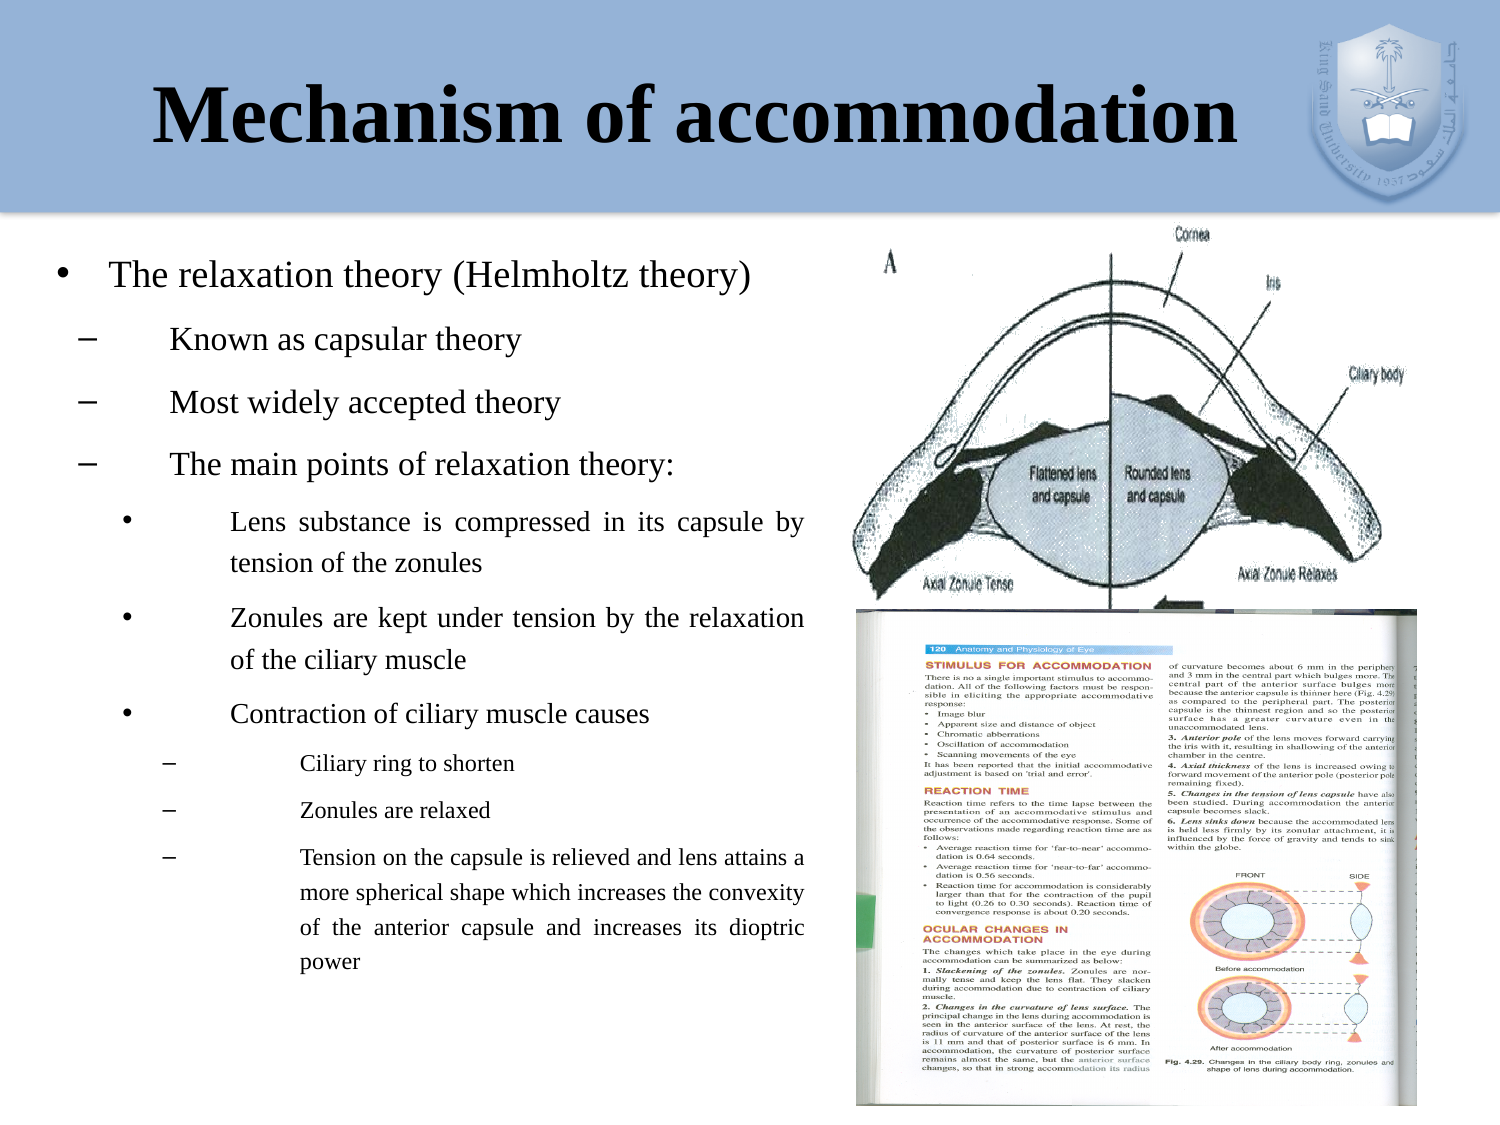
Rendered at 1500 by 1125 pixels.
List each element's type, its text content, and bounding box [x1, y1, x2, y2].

list The relaxation theory (Helmholtz theory) Known as capsular theory Most widely accepted theory The main points of relaxation theory: Lens substance is compressed in its capsule by tension of the zonules Zonules are kept under tension by the relaxation of the ciliary muscle Contraction of ciliary muscle causes Ciliary ring to shorten Zonules are relaxed Tension on the capsule is relieved and lens attains a more spherical shape which increases the convexity of the anterior capsule and increases its dioptric power [41, 231, 821, 1005]
picture [837, 12, 1488, 1107]
title Mechanism of accommodation [75, 45, 1282, 173]
text_box [0, 0, 1500, 213]
